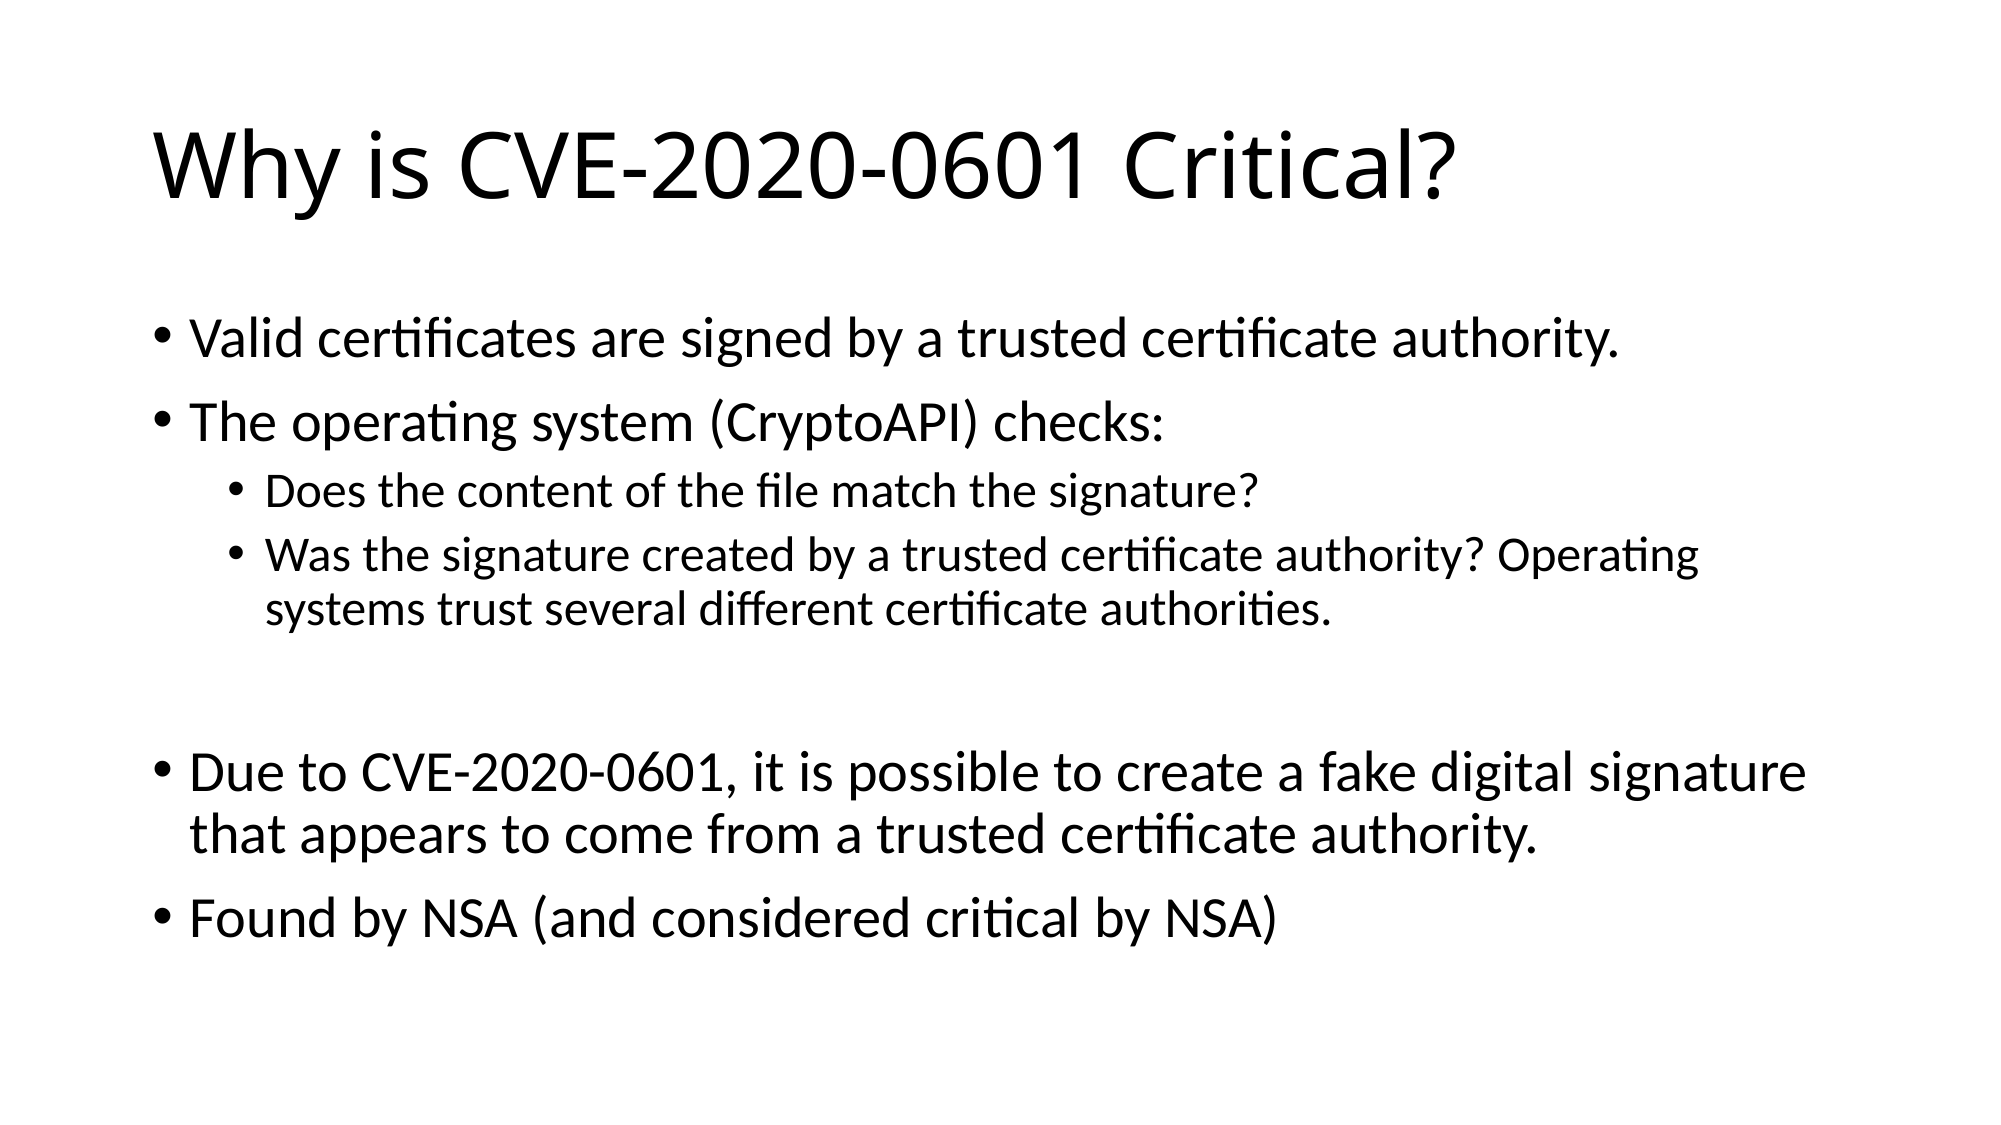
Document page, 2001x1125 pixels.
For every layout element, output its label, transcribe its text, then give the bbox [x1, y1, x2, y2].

title Why is CVE-2020-0601 Critical? [137, 59, 1863, 278]
list Valid certificates are signed by a trusted certificate authority. The operating system (CryptoAPI) checks: Does the content of the file match the signature? Was the signature created by a trusted certificate authority? Operating systems trust several different certificate authorities. Due to CVE-2020-0601, it is possible to create a fake digital signature that appears to come from a trusted certificate authority. Found by NSA (and considered critical by NSA) [137, 299, 1863, 1014]
